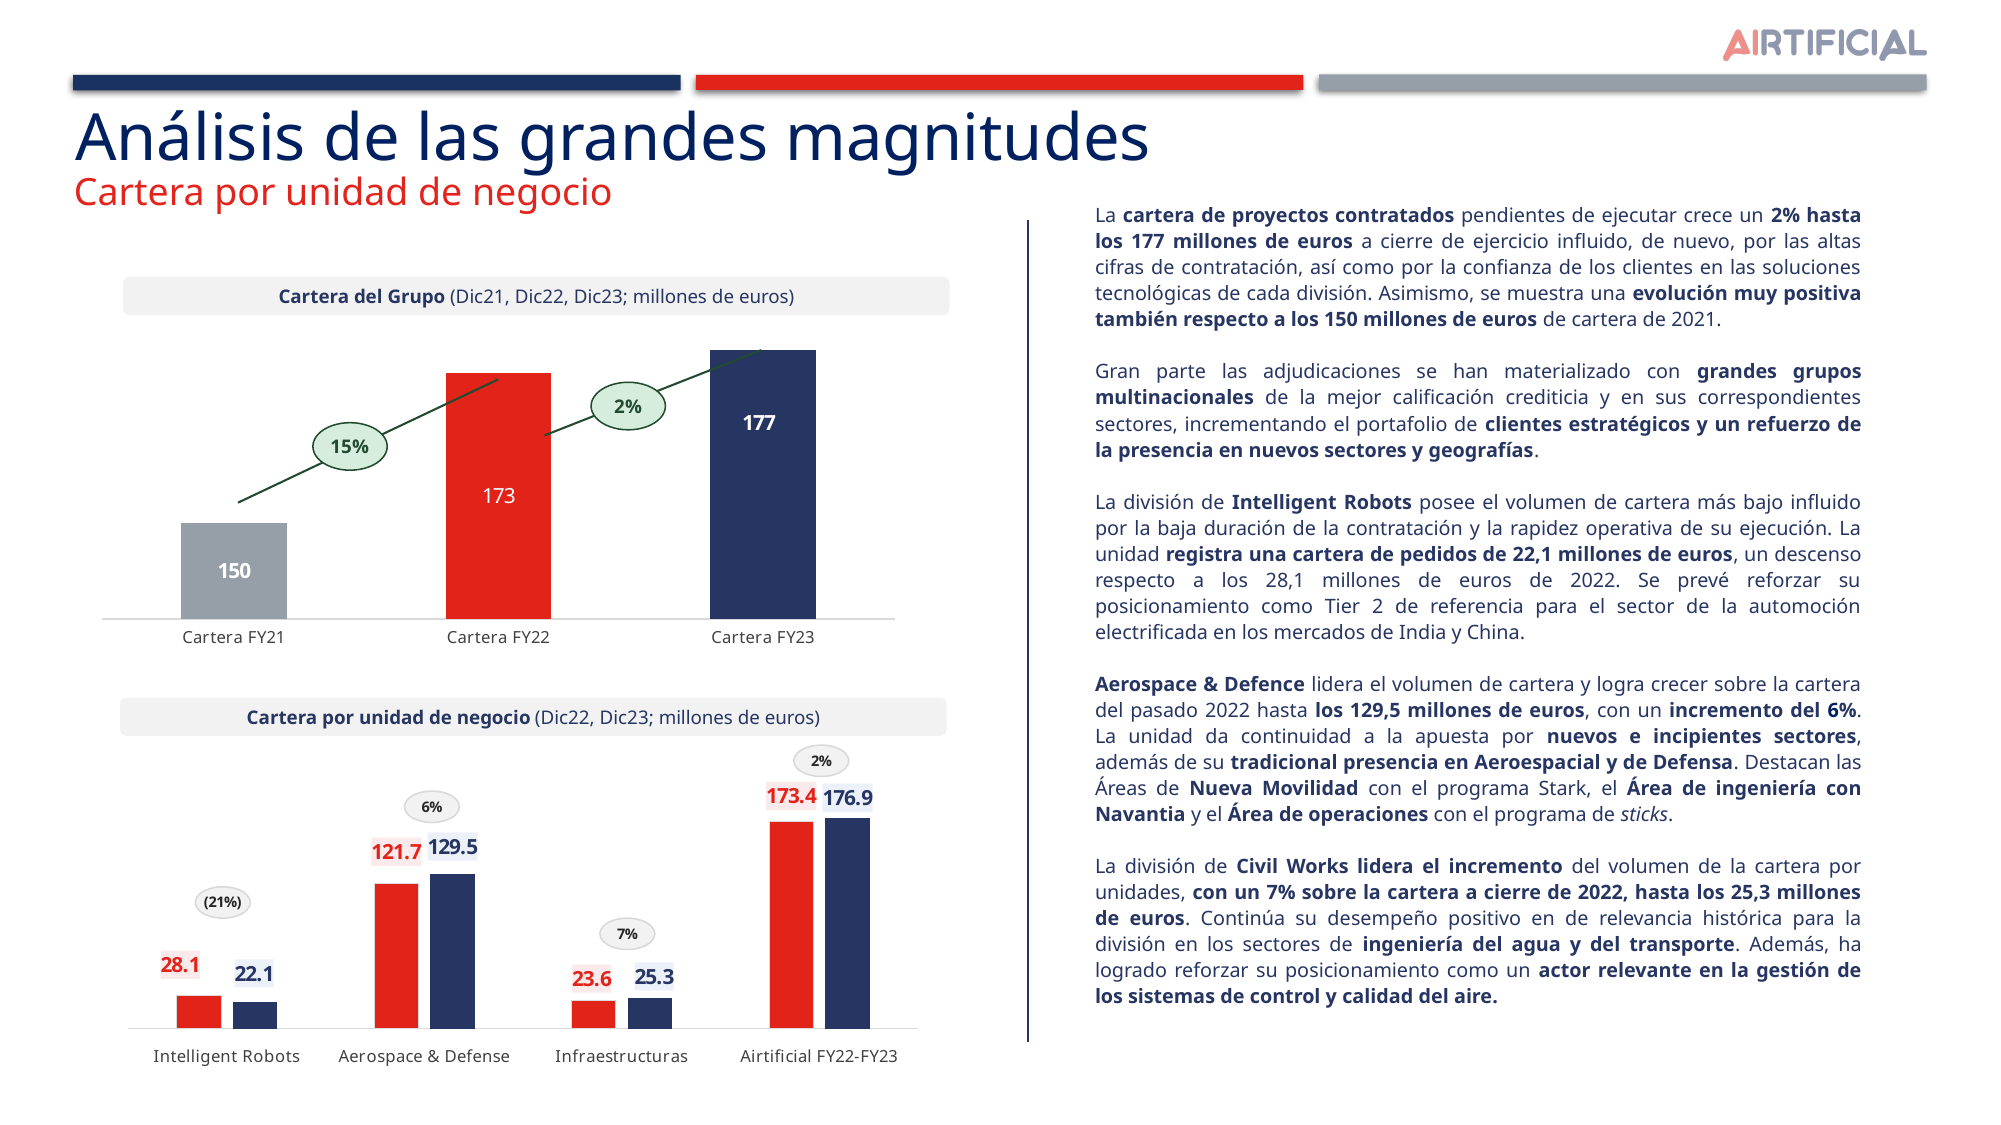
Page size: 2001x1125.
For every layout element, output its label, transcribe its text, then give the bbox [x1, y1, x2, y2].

text_box La cartera de proyectos contratados pendientes de ejecutar crece un 2% hasta los 177 millones de euros a cierre de ejercicio influido, de nuevo, por las altas cifras de contratación, así como por la confianza de los clientes en las soluciones tecnológicas de cada división. Asimismo, se muestra una evolución muy positiva también respecto a los 150 millones de euros de cartera de 2021. Gran parte las adjudicaciones se han materializado con grandes grupos multinacionales de la mejor calificación crediticia y en sus correspondientes sectores, incrementando el portafolio de clientes estratégicos y un refuerzo de la presencia en nuevos sectores y geografías. La división de Intelligent Robots posee el volumen de cartera más bajo influido por la baja duración de la contratación y la rapidez operativa de su ejecución. La unidad registra una cartera de pedidos de 22,1 millones de euros, un descenso respecto a los 28,1 millones de euros de 2022. Se prevé reforzar su posicionamiento como Tier 2 de referencia para el sector de la automoción electrificada en los mercados de India y China. Aerospace & Defence lidera el volumen de cartera y logra crecer sobre la cartera del pasado 2022 hasta los 129,5 millones de euros, con un incremento del 6%. La unidad da continuidad a la apuesta por nuevos e incipientes sectores, además de su tradicional presencia en Aeroespacial y de Defensa. Destacan las Áreas de Nueva Movilidad con el programa Stark, el Área de ingeniería con Navantia y el Área de operaciones con el programa de sticks. La división de Civil Works lidera el incremento del volumen de la cartera por unidades, con un 7% sobre la cartera a cierre de 2022, hasta los 25,3 millones de euros. Continúa su desempeño positivo en de relevancia histórica para la división en los sectores de ingeniería del agua y del transporte. Además, ha logrado reforzar su posicionamiento como un actor relevante en la gestión de los sistemas de control y calidad del aire. [1045, 150, 1912, 1016]
text_box Cartera por unidad de negocio [66, 150, 1367, 237]
text_box Cartera del Grupo (Dic21, Dic22, Dic23; millones de euros) [122, 276, 950, 316]
text_box Cartera por unidad de negocio (Dic22, Dic23; millones de euros) [120, 697, 947, 736]
chart [102, 743, 948, 1094]
text_box Análisis de las grandes magnitudes [60, 96, 1468, 183]
chart [84, 324, 913, 656]
